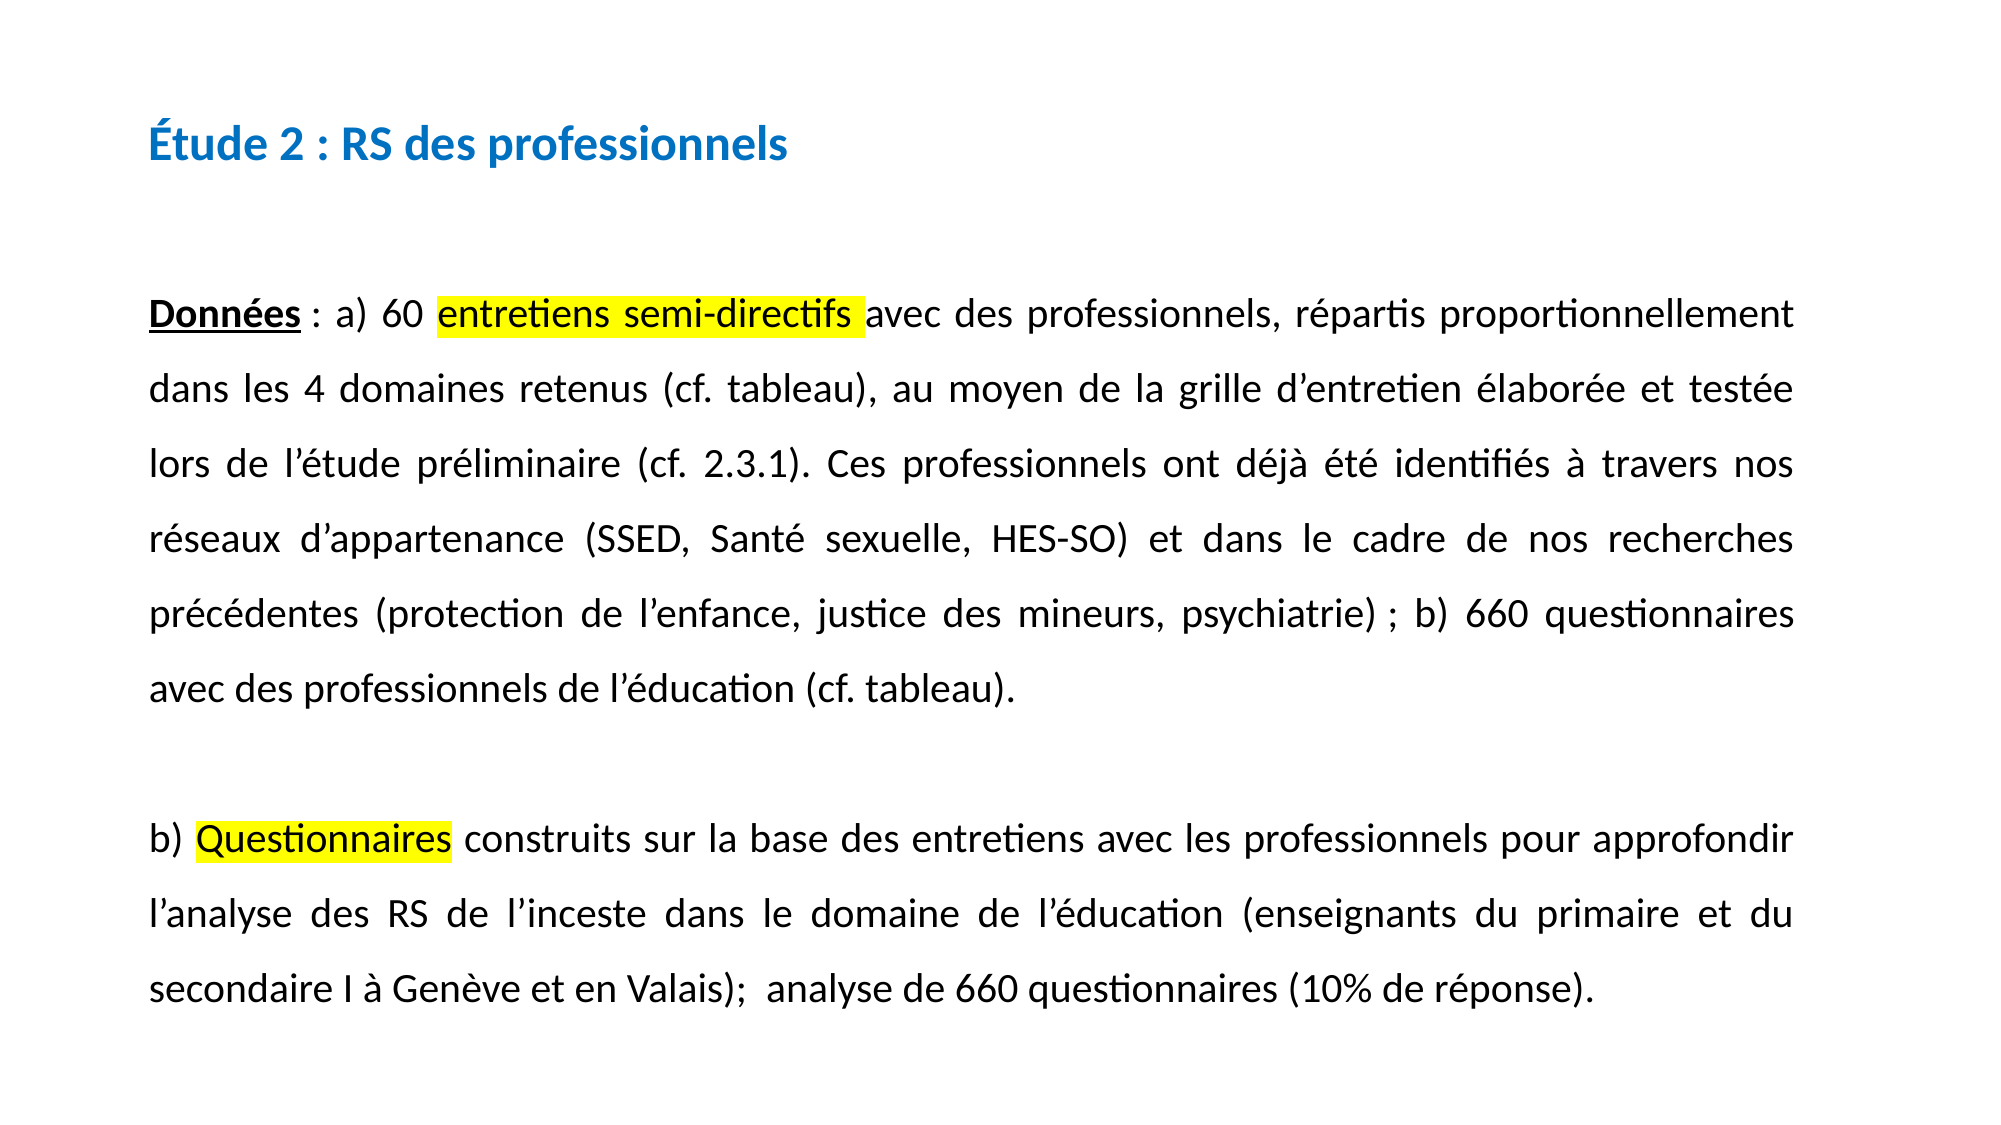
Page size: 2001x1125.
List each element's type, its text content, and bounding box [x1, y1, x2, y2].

text_box Étude 2 : RS des professionnels Données : a) 60 entretiens semi-directifs avec des professionnels, répartis proportionnellement dans les 4 domaines retenus (cf. tableau), au moyen de la grille d’entretien élaborée et testée lors de l’étude préliminaire (cf. 2.3.1). Ces professionnels ont déjà été identifiés à travers nos réseaux d’appartenance (SSED, Santé sexuelle, HES-SO) et dans le cadre de nos recherches précédentes (protection de l’enfance, justice des mineurs, psychiatrie) ; b) 660 questionnaires avec des professionnels de l’éducation (cf. tableau). b) Questionnaires construits sur la base des entretiens avec les professionnels pour approfondir l’analyse des RS de l’inceste dans le domaine de l’éducation (enseignants du primaire et du secondaire I à Genève et en Valais); analyse de 660 questionnaires (10% de réponse). [134, 72, 1810, 1018]
